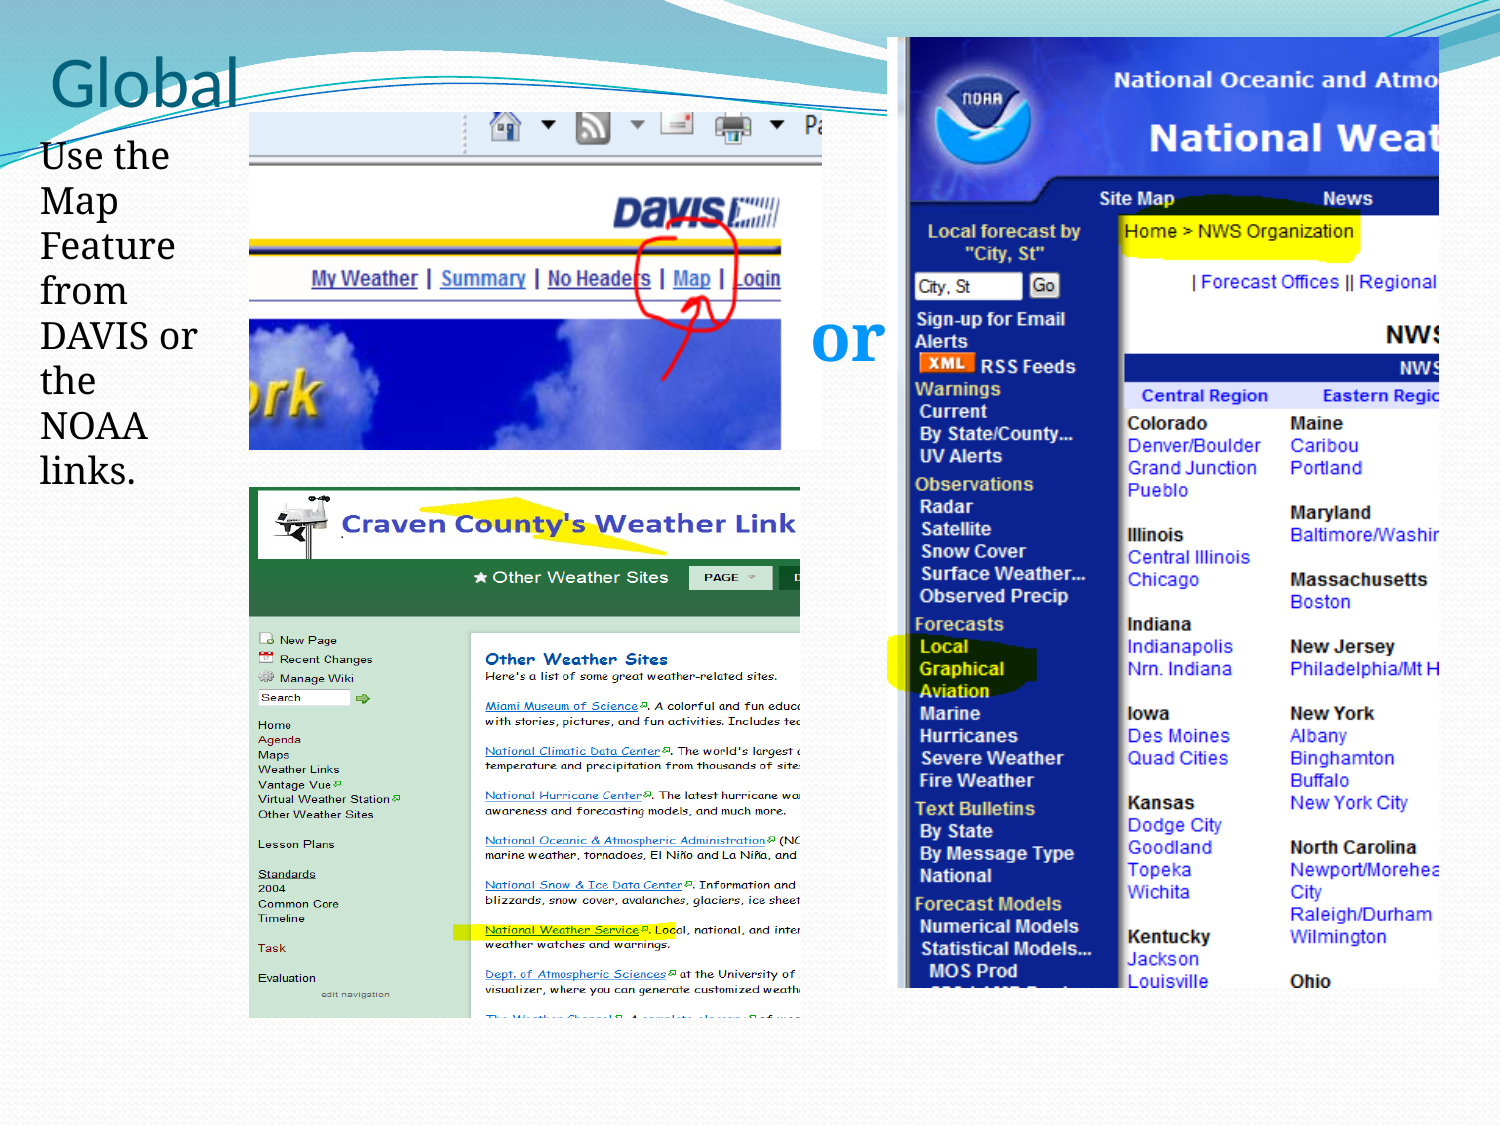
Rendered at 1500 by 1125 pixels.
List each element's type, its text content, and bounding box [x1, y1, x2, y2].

title Global [50, 24, 313, 122]
picture [249, 112, 823, 451]
picture [887, 37, 1440, 988]
text_box or [828, 287, 880, 383]
picture [249, 487, 801, 1019]
text_box Use the Map Feature from DAVIS or the NOAA links. [24, 124, 225, 500]
